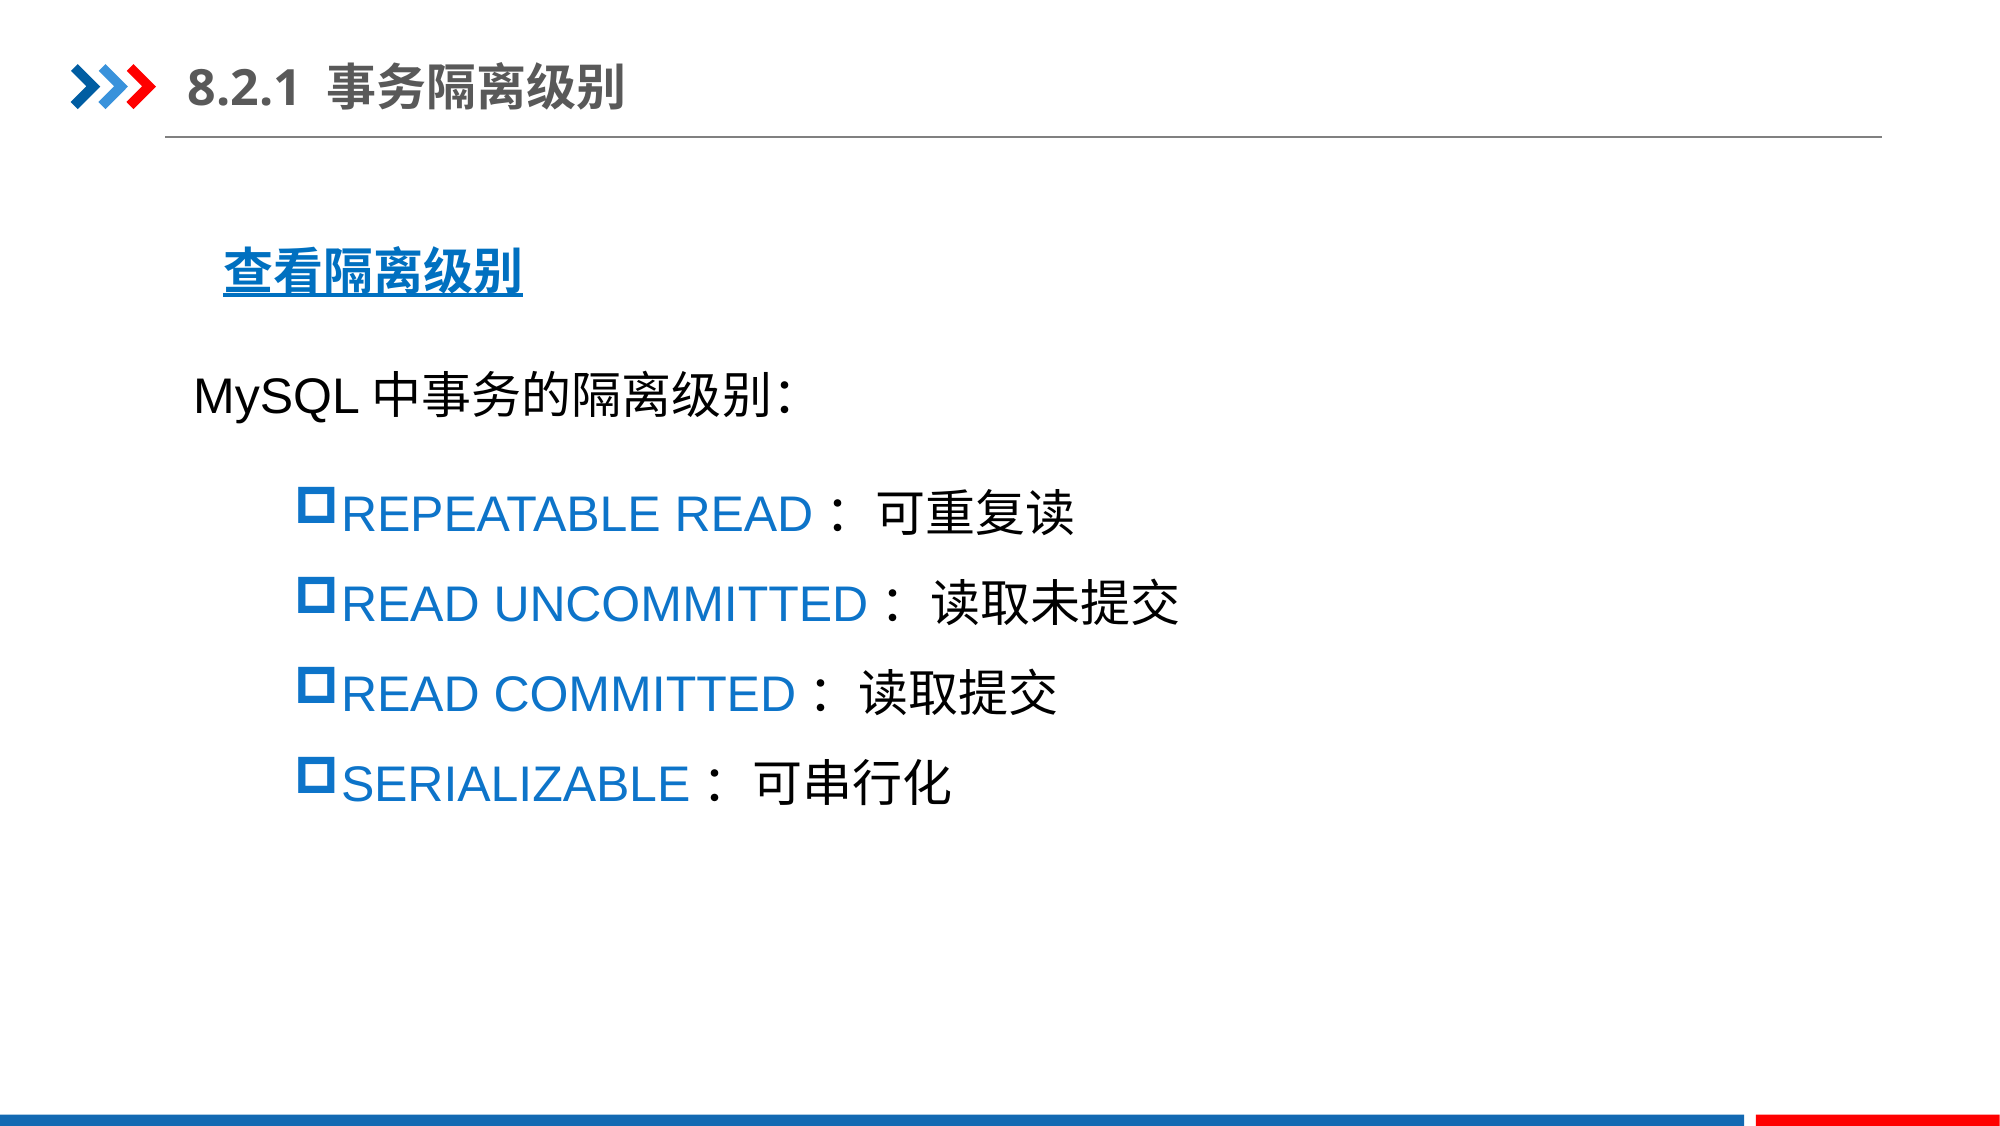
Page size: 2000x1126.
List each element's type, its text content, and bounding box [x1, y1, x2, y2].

text_box MySQL中事务的隔离级别： [178, 356, 1080, 417]
text_box 查看隔离级别 [208, 231, 781, 367]
text_box REPEATABLE READ：可重复读 READ UNCOMMITTED：读取未提交 READ COMMITTED：读取提交 SERIALIZABLE：可串行化 [279, 444, 1415, 731]
text_box 8.2.1 事务隔离级别 [187, 43, 827, 127]
